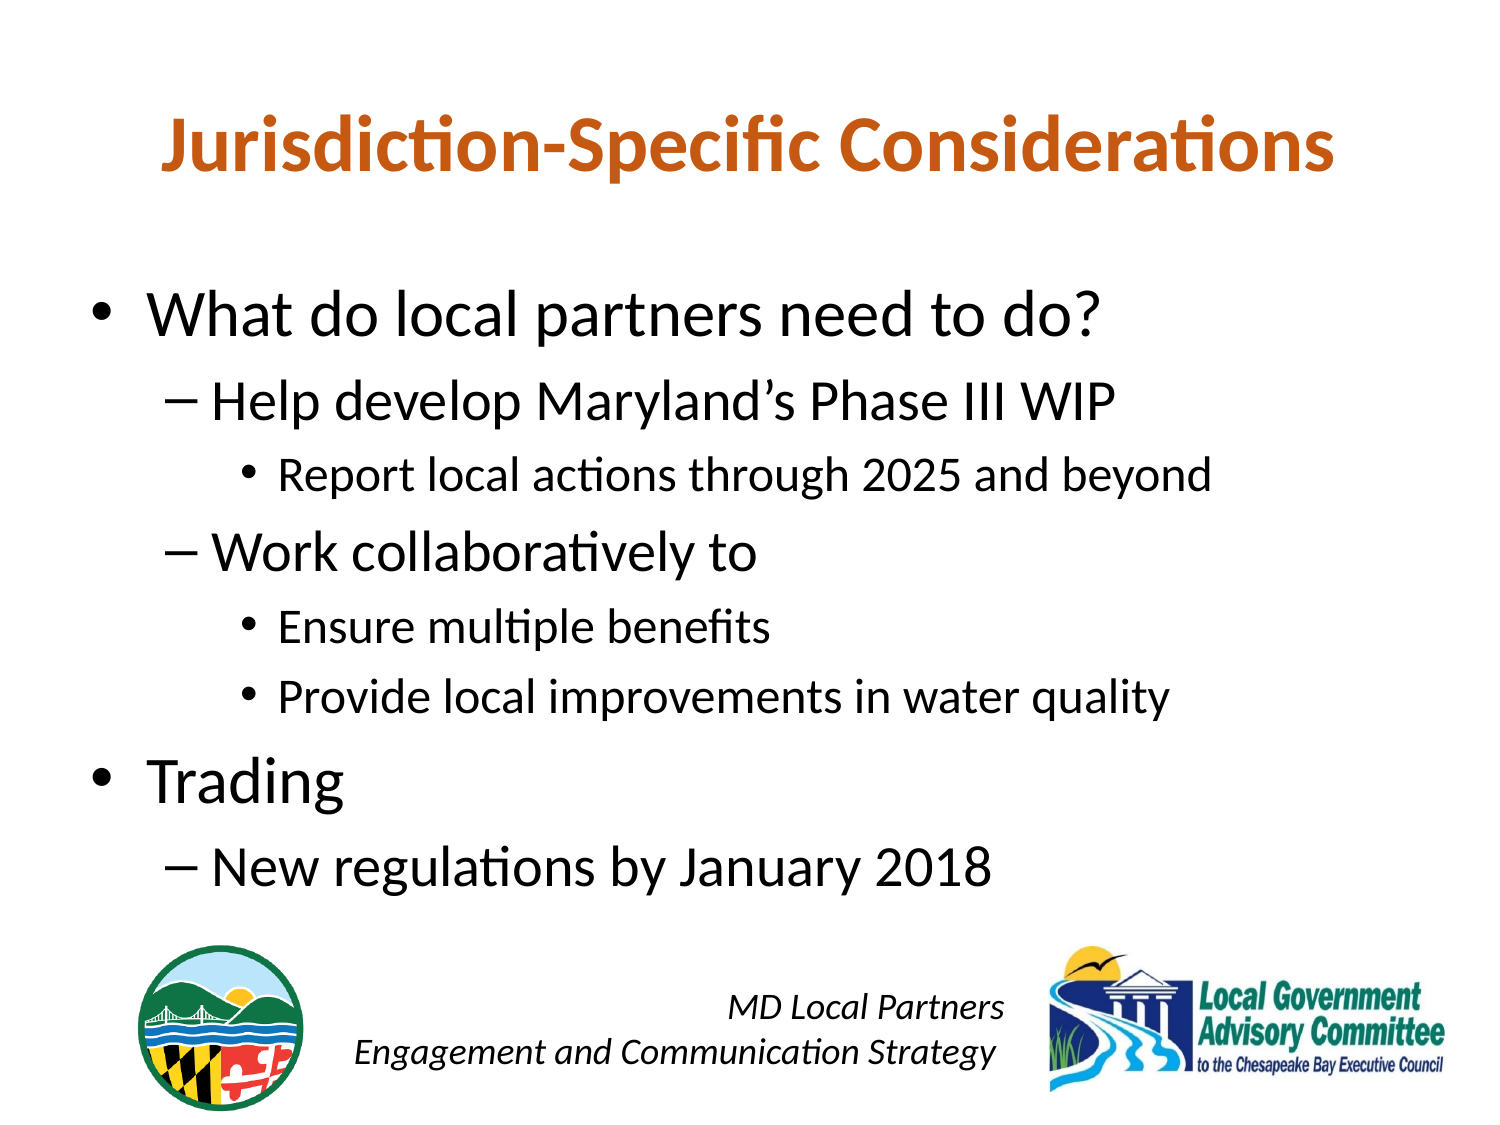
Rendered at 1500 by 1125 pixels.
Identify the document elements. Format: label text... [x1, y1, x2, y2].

title Jurisdiction-Specific Considerations [75, 45, 1425, 233]
list What do local partners need to do? Help develop Maryland’s Phase III WIP Report local actions through 2025 and beyond Work collaboratively to Ensure multiple benefits Provide local improvements in water quality Trading New regulations by January 2018 [75, 262, 1425, 917]
text_box MD Local Partners Engagement and Communication Strategy [308, 974, 1020, 1080]
picture [137, 944, 304, 1112]
picture [1048, 946, 1445, 1092]
